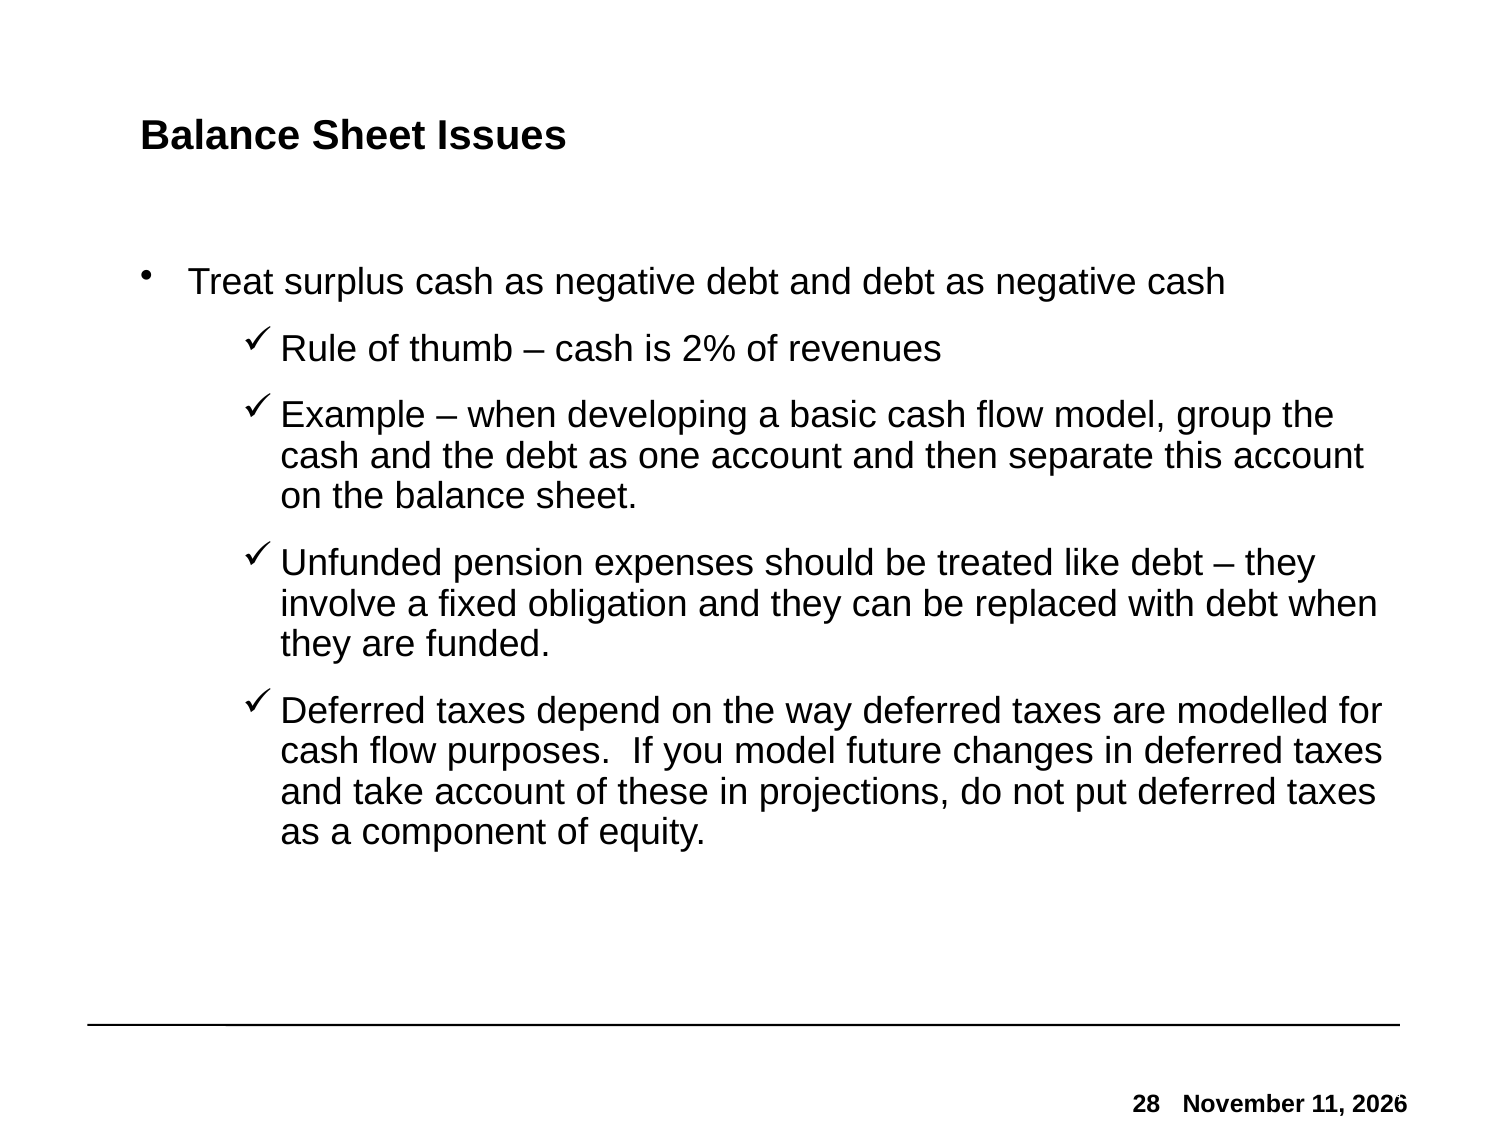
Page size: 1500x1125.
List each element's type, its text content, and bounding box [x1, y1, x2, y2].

list Treat surplus cash as negative debt and debt as negative cash Rule of thumb – cash is 2% of revenues Example – when developing a basic cash flow model, group the cash and the debt as one account and then separate this account on the balance sheet. Unfunded pension expenses should be treated like debt – they involve a fixed obligation and they can be replaced with debt when they are funded. Deferred taxes depend on the way deferred taxes are modelled for cash flow purposes. If you model future changes in deferred taxes and take account of these in projections, do not put deferred taxes as a component of equity. [124, 249, 1426, 1013]
title Balance Sheet Issues [124, 99, 1401, 226]
